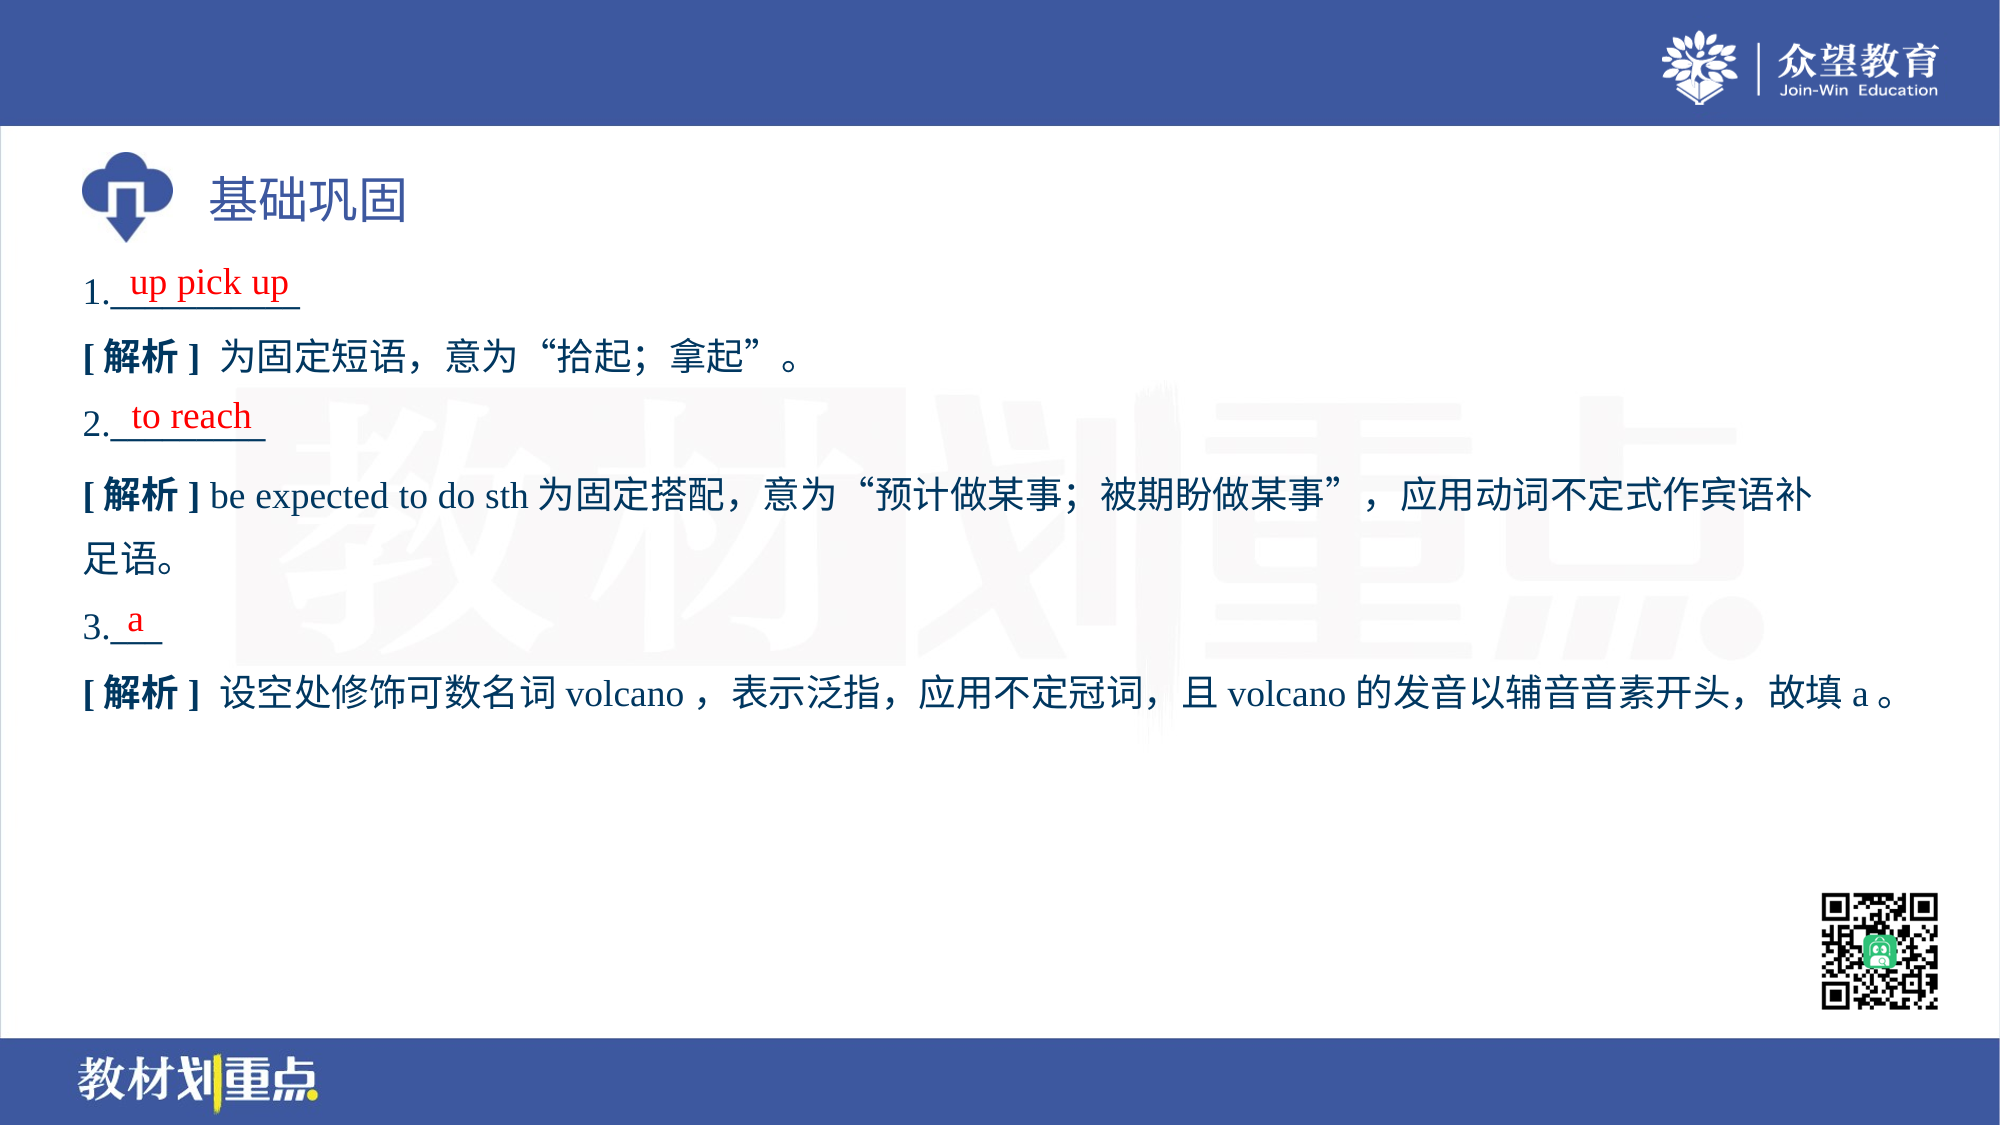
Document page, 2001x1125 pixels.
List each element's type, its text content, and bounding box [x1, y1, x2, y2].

text_box [解析] be expected to do sth为固定搭配，意为“预计做某事；被期盼做某事”，应用动词不定式作宾语补 足语。 [82, 446, 1817, 574]
text_box 1.___________ [82, 247, 1817, 306]
text_box up pick up [107, 236, 312, 295]
picture [0, 0, 2000, 1125]
text_box [解析] 为固定短语，意为“拾起；拿起”。 [82, 313, 1817, 371]
text_box to reach [113, 371, 271, 429]
text_box a [113, 574, 158, 633]
text_box [解析] 设空处修饰可数名词volcano，表示泛指，应用不定冠词，且volcano的发音以辅音音素开头，故填a。 [82, 649, 1862, 707]
text_box 2._________ [82, 379, 1817, 438]
text_box 3.___ [82, 582, 1817, 641]
